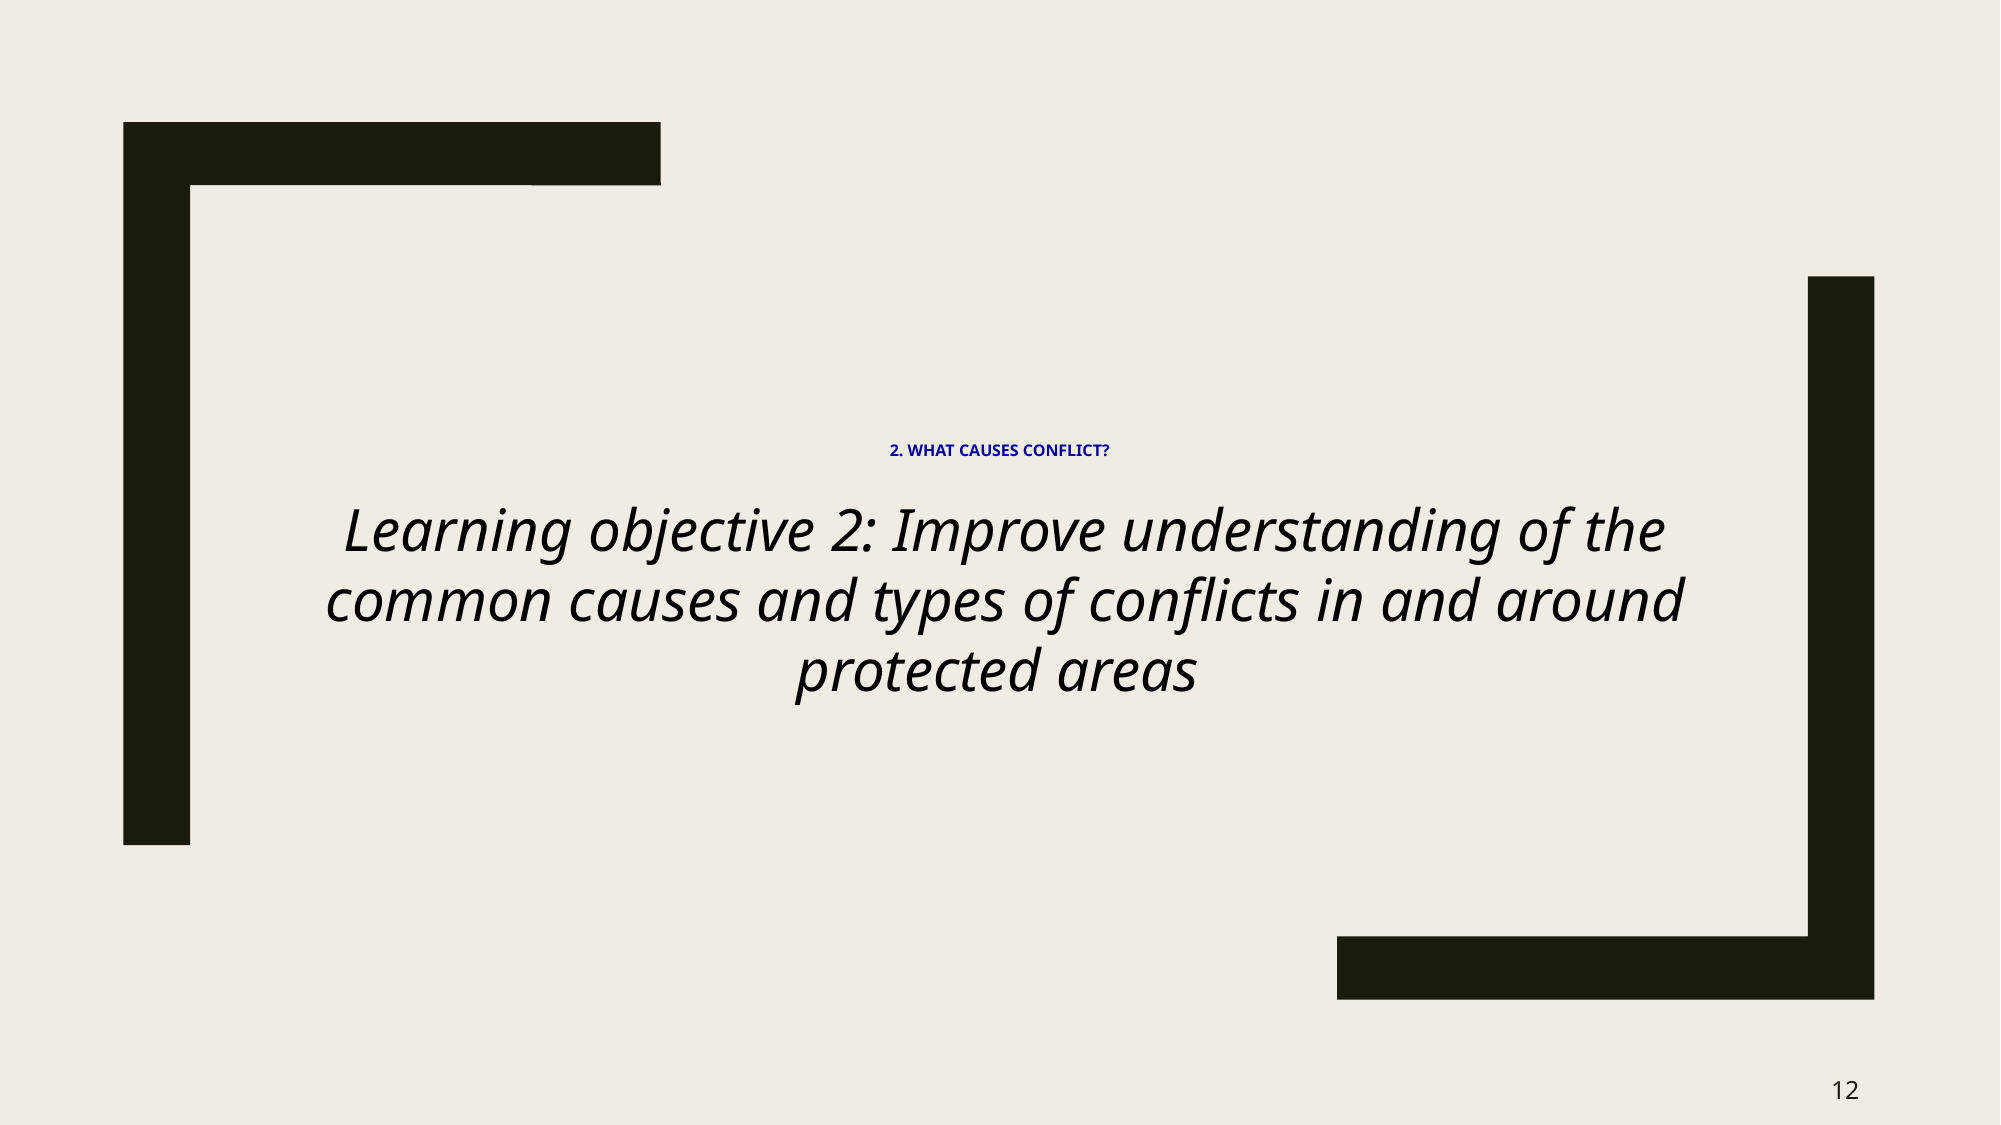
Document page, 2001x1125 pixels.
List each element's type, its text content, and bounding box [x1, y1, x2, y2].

text_box Learning objective 2: Improve understanding of the common causes and types of conflicts in and around protected areas [289, 485, 1722, 756]
slide_number 12 [1612, 1058, 1875, 1125]
title 2. What causes conflict? [247, 318, 1748, 468]
